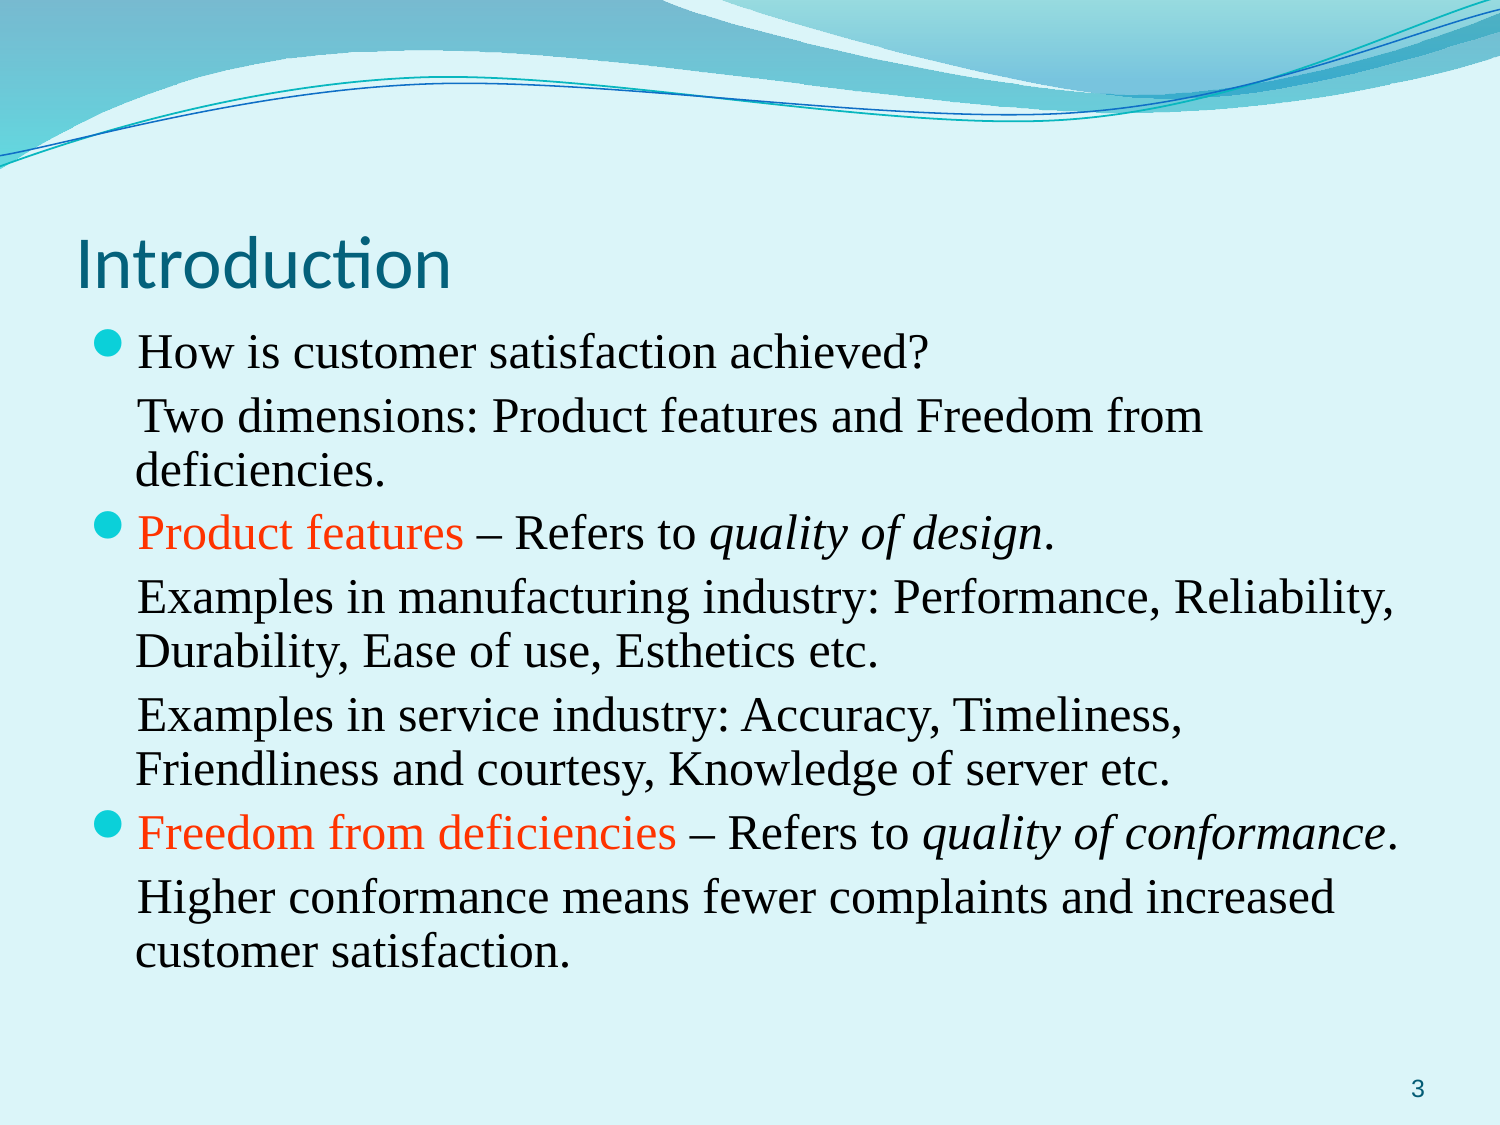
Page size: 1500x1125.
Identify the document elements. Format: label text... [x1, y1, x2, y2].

slide_number 3 [1299, 1042, 1425, 1103]
title Introduction [74, 115, 1426, 304]
list How is customer satisfaction achieved? Two dimensions: Product features and Freedom from deficiencies. Product features – Refers to quality of design. Examples in manufacturing industry: Performance, Reliability, Durability, Ease of use, Esthetics etc. Examples in service industry: Accuracy, Timeliness, Friendliness and courtesy, Knowledge of server etc. Freedom from deficiencies – Refers to quality of conformance. Higher conformance means fewer complaints and increased customer satisfaction. [74, 317, 1426, 1038]
